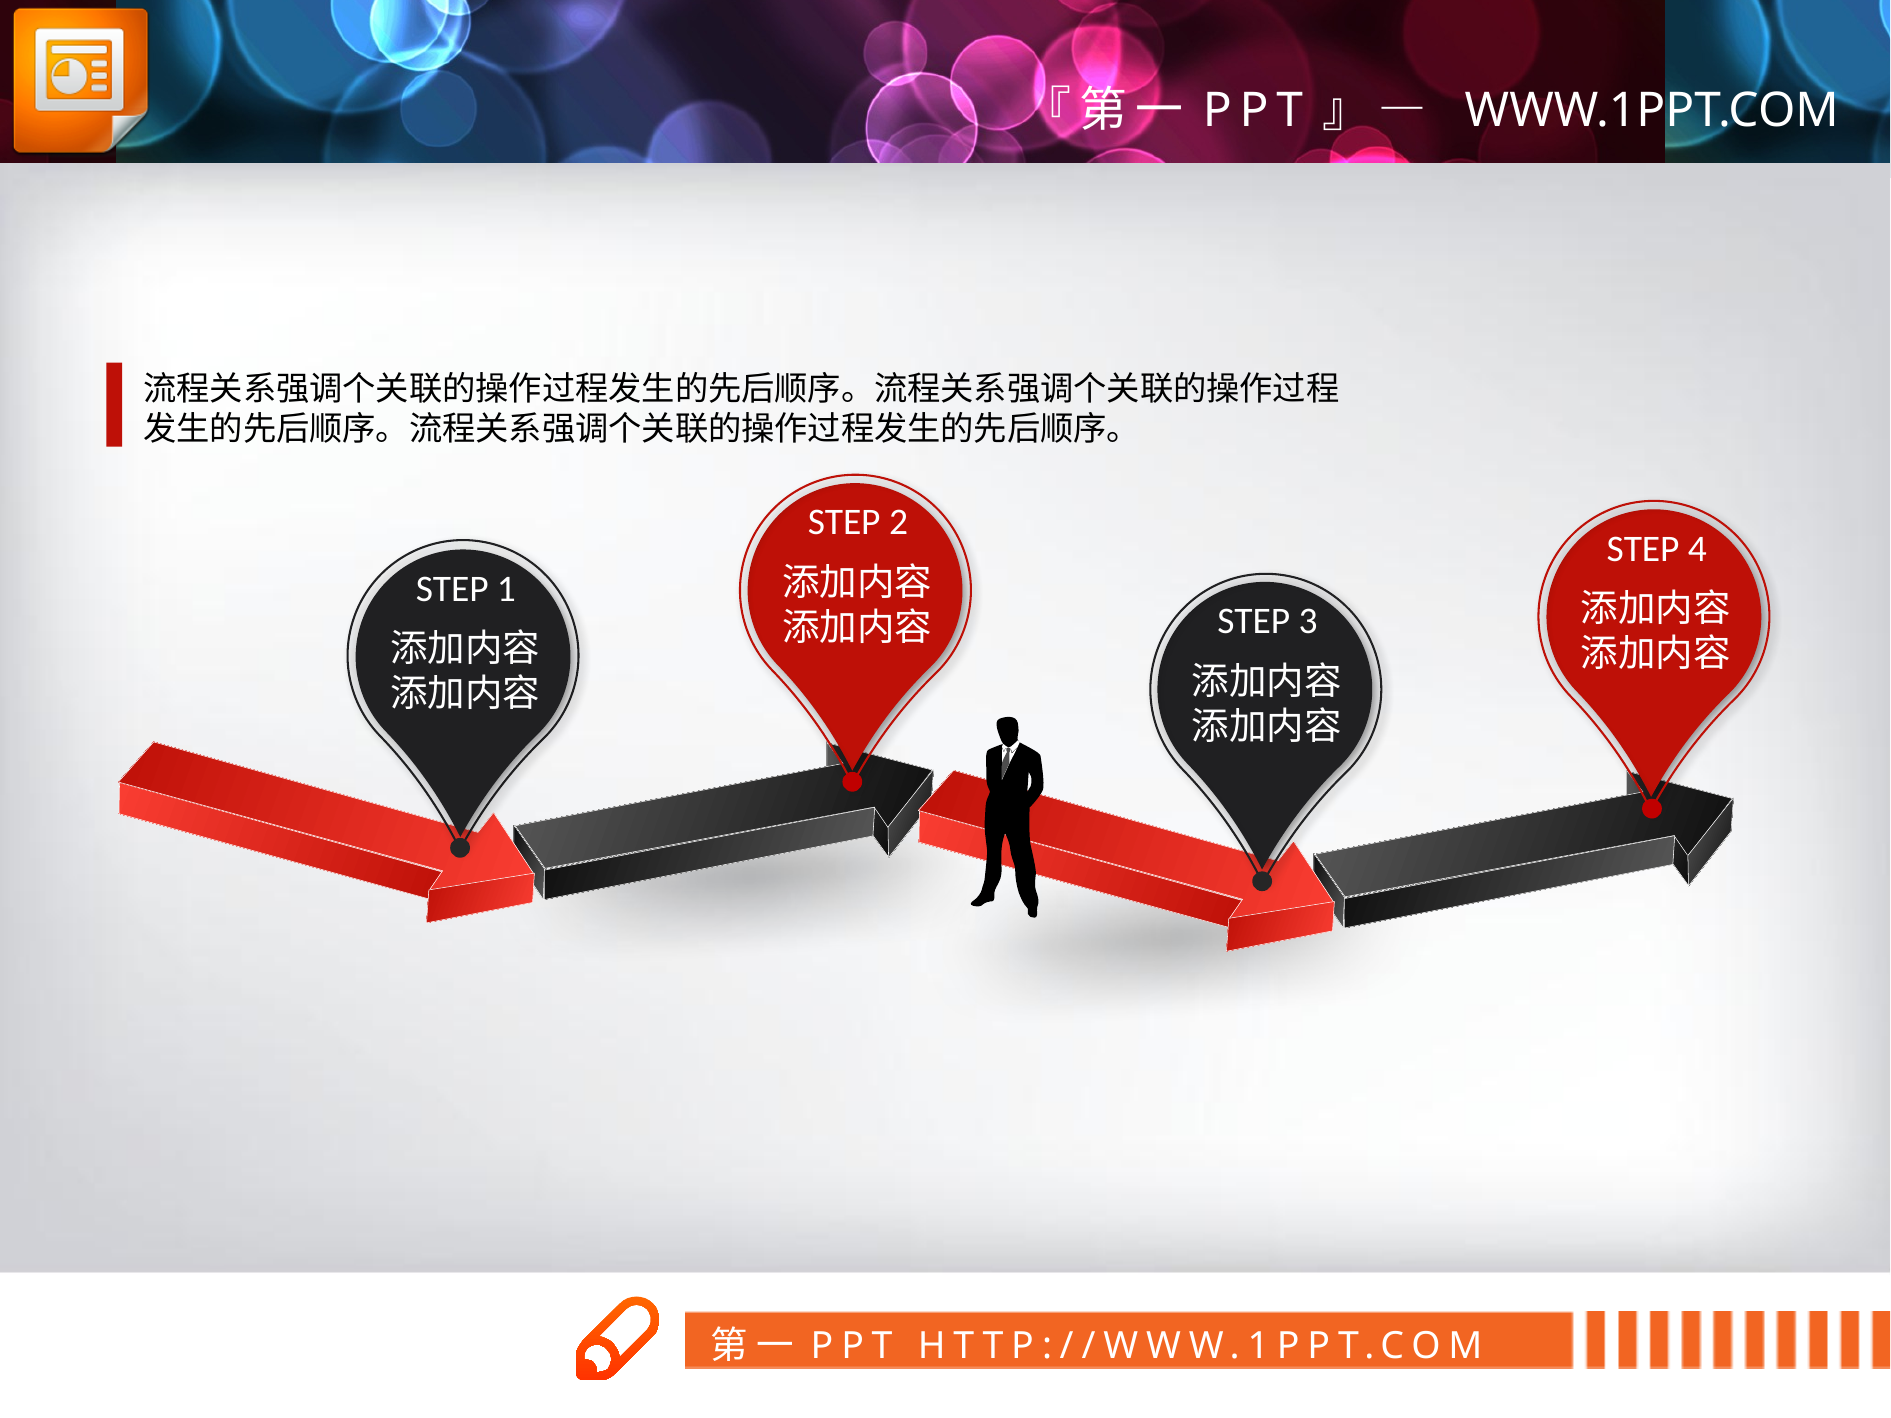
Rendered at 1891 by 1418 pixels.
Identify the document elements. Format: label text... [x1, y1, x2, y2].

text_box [1538, 500, 1770, 819]
picture [685, 1311, 1891, 1369]
text_box 流程关系强调个关联的操作过程发生的先后顺序。流程关系强调个关联的操作过程 发生的先后顺序。流程关系强调个关联的操作过程发生的先后顺序。 [128, 360, 1356, 455]
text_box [1338, 770, 1734, 929]
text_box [538, 741, 913, 900]
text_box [739, 474, 972, 792]
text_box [1150, 573, 1382, 892]
text_box [106, 362, 123, 447]
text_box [918, 770, 1335, 952]
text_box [118, 741, 535, 924]
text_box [347, 539, 579, 858]
picture [0, 0, 1891, 1275]
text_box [968, 714, 1046, 918]
